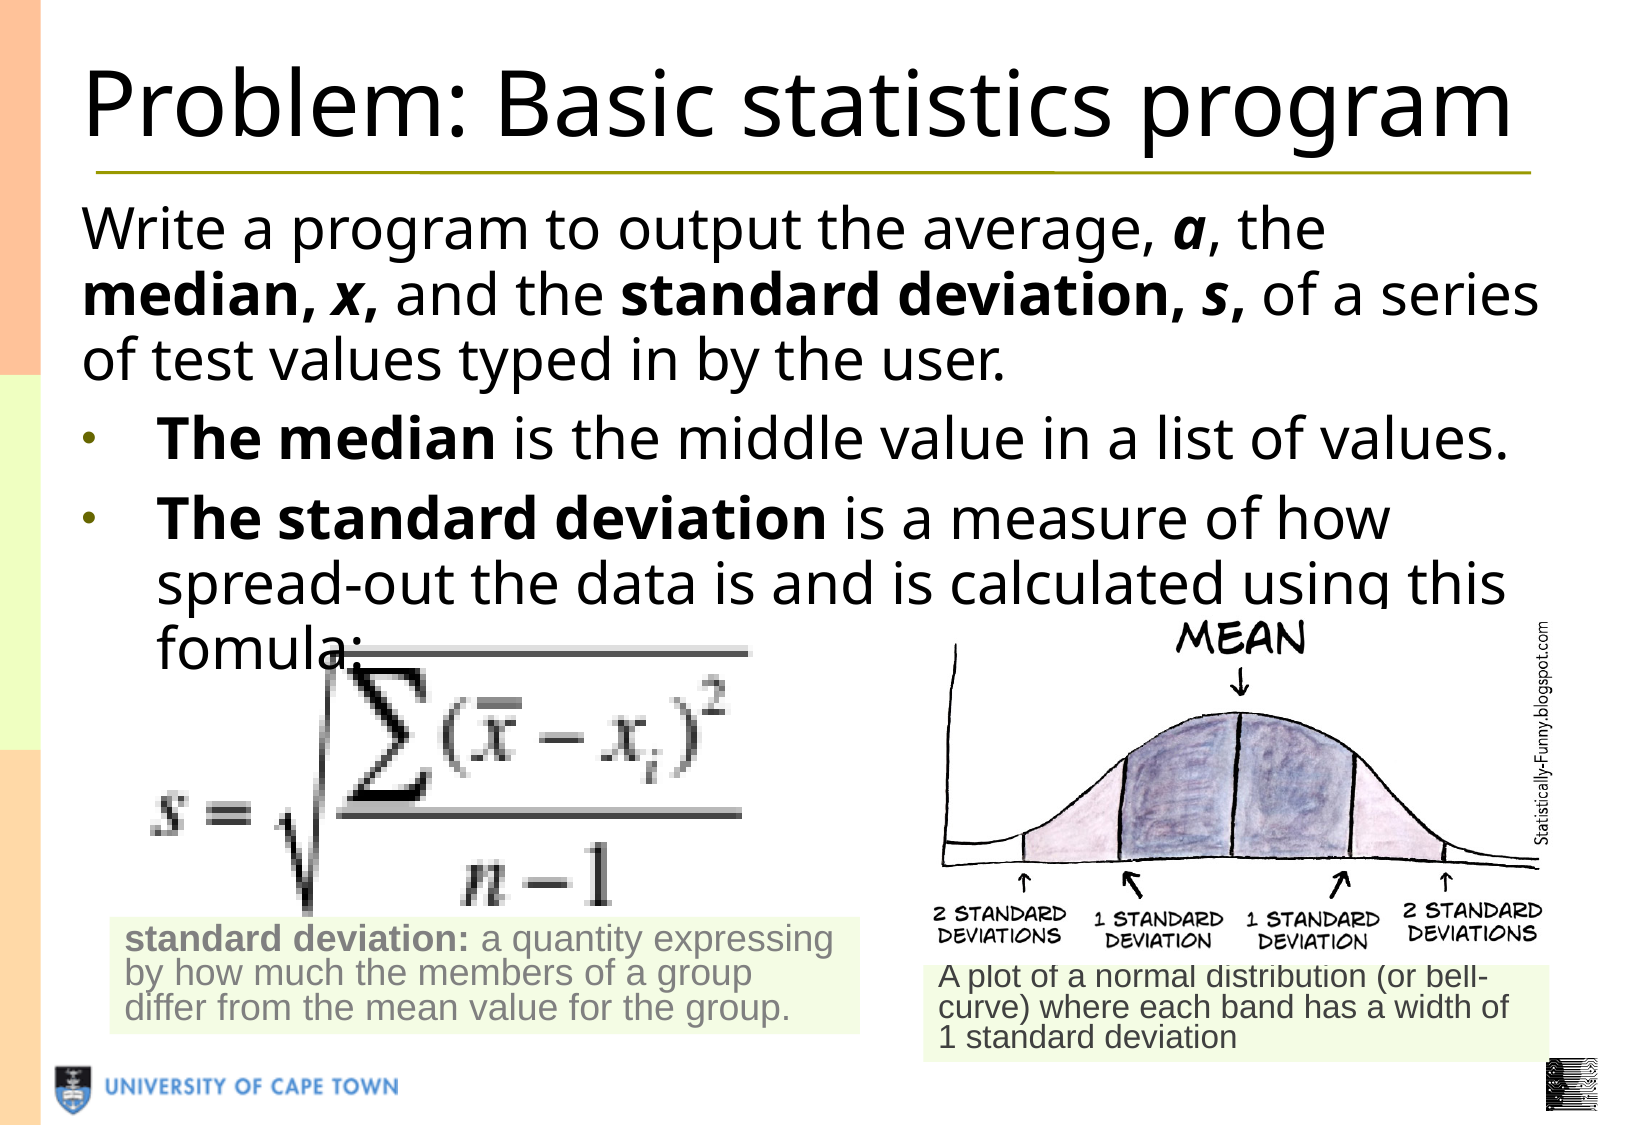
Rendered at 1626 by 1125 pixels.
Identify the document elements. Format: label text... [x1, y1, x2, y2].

title Problem: Basic statistics program [81, 36, 1543, 165]
text_box A plot of a normal distribution (or bell-curve) where each band has a width of 1 standard deviation [923, 973, 1550, 1062]
list Write a program to output the average, a, the median, x, and the standard deviation, s, of a series of test values typed in by the user. The median is the middle value in a list of values. The standard deviation is a measure of how spread-out the data is and is calculated using this fomula: [81, 196, 1543, 681]
picture [1546, 1058, 1598, 1111]
picture [918, 609, 1560, 965]
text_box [139, 634, 755, 924]
picture [44, 1048, 398, 1125]
text_box standard deviation: a quantity expressing by how much the members of a group differ from the mean value for the group. [109, 916, 860, 1035]
